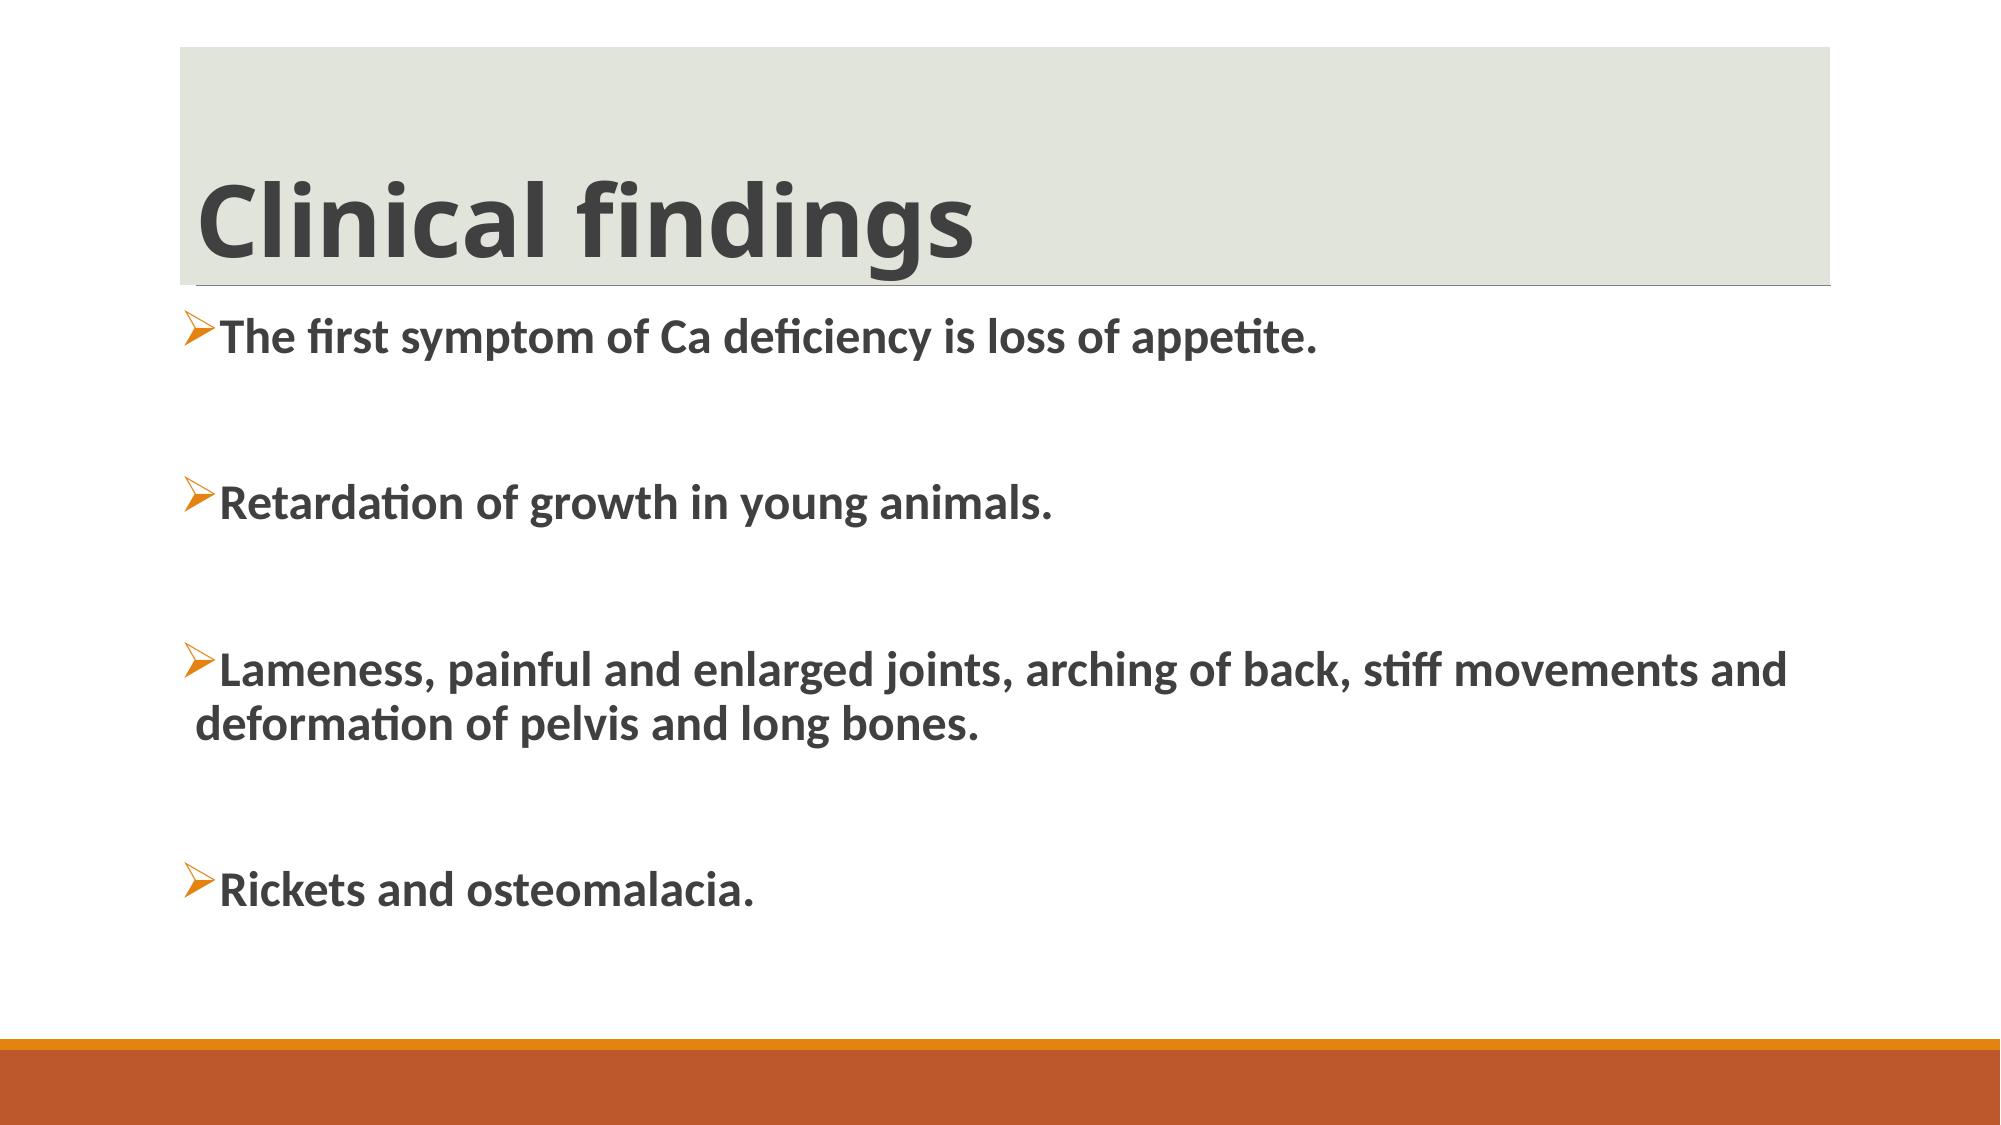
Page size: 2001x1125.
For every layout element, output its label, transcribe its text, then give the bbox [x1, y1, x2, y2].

title Clinical findings [180, 47, 1830, 285]
list The first symptom of Ca deficiency is loss of appetite. Retardation of growth in young animals. Lameness, painful and enlarged joints, arching of back, stiff movements and deformation of pelvis and long bones. Rickets and osteomalacia. [180, 302, 1830, 963]
